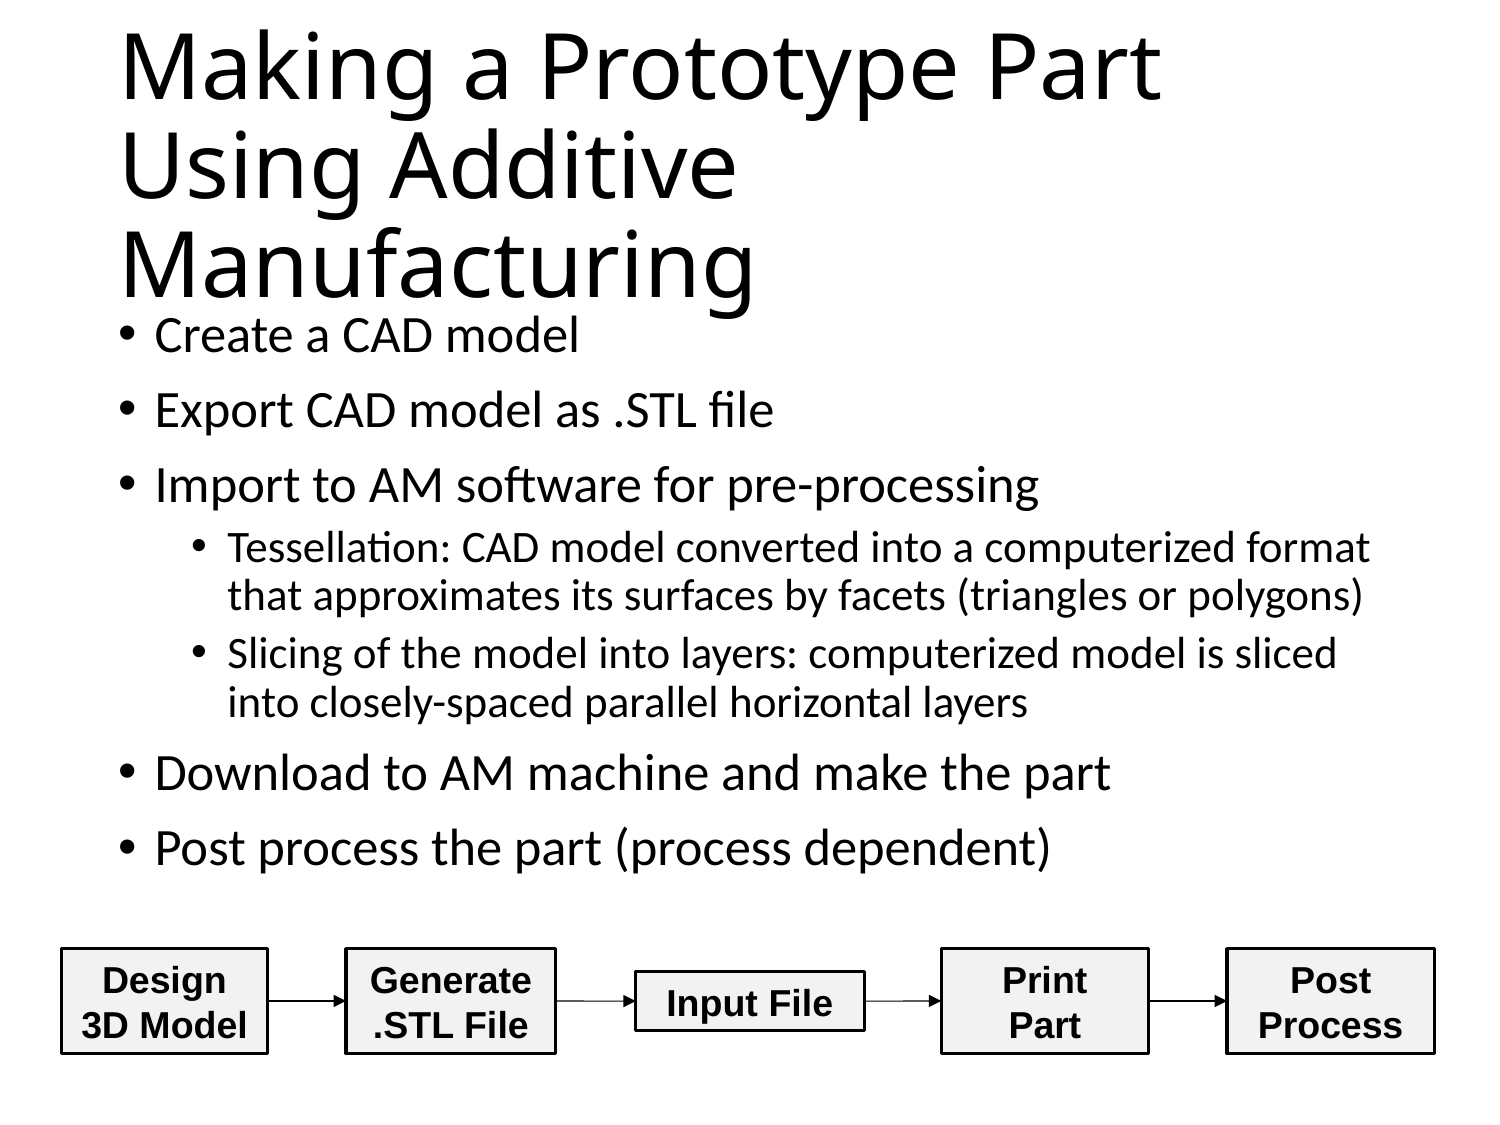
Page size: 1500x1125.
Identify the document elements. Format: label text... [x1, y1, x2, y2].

text_box Generate .STL File [345, 948, 556, 1054]
list Create a CAD model Export CAD model as .STL file Import to AM software for pre-processing Tessellation: CAD model converted into a computerized format that approximates its surfaces by facets (triangles or polygons) Slicing of the model into layers: computerized model is sliced into closely-spaced parallel horizontal layers Download to AM machine and make the part Post process the part (process dependent) [103, 299, 1397, 920]
text_box Post Process [1227, 948, 1435, 1054]
text_box Print Part [941, 948, 1149, 1054]
text_box Design 3D Model [61, 948, 268, 1054]
title Making a Prototype Part Using Additive Manufacturing [103, 59, 1397, 278]
text_box Input File [635, 971, 865, 1031]
